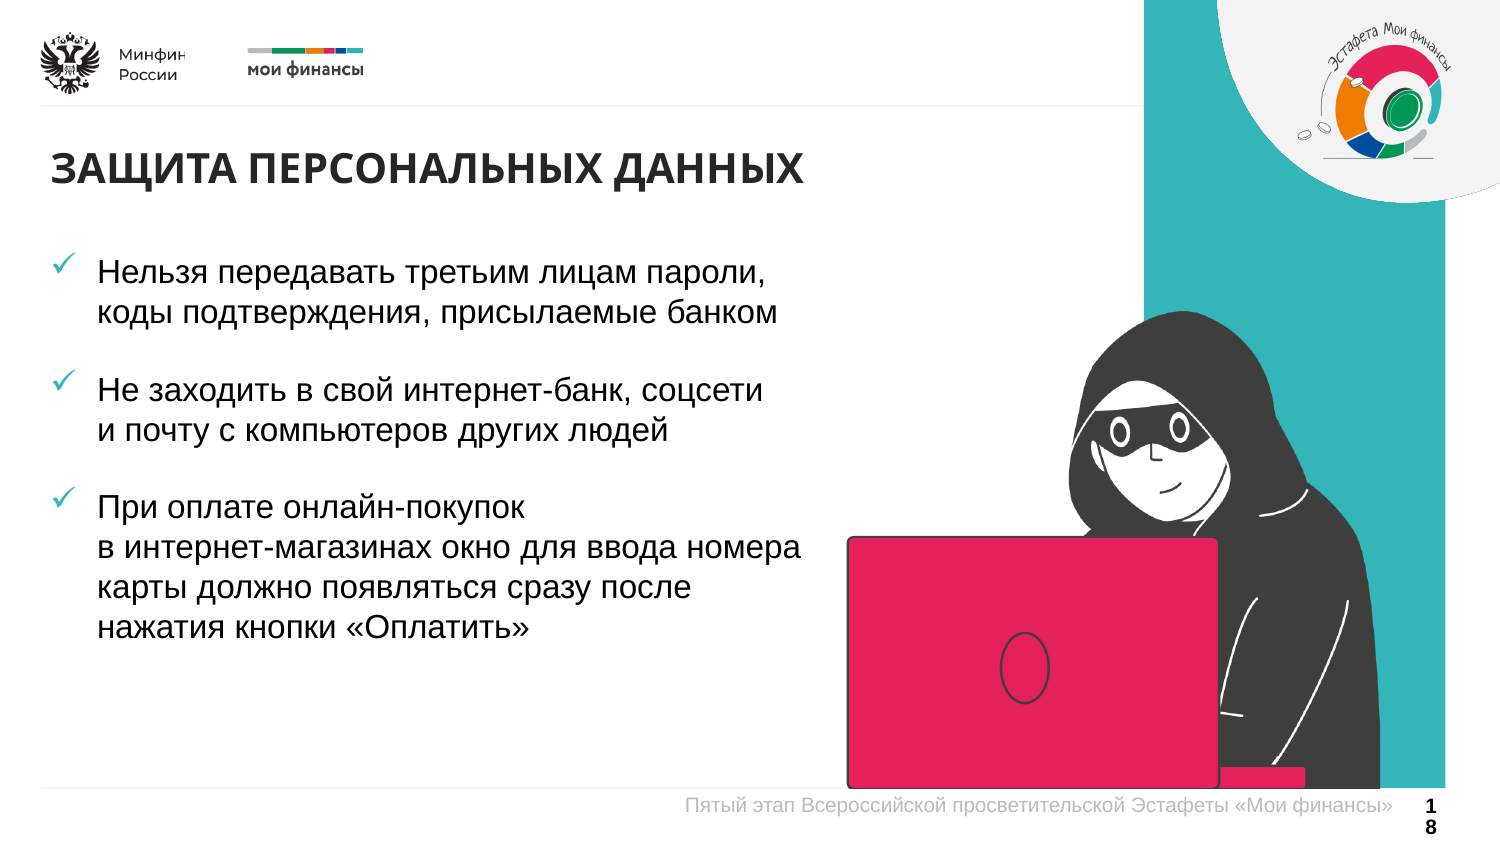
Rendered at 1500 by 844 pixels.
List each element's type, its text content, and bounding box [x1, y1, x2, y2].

text_box [1143, 0, 1446, 788]
text_box Нельзя передавать третьим лицам пароли, коды подтверждения, присылаемые банком Не заходить в свой интернет-банк, соцсети и почту с компьютеров других людей При оплате онлайн-покупок в интернет-магазинах окно для ввода номера карты должно появляться сразу после нажатия кнопки «Оплатить» [50, 250, 803, 723]
picture [1215, 0, 1500, 203]
slide_number 18 [1416, 783, 1447, 827]
picture [846, 311, 1381, 790]
title ЗАЩИТА ПЕРСОНАЛЬНЫХ ДАННЫХ [50, 142, 1067, 202]
